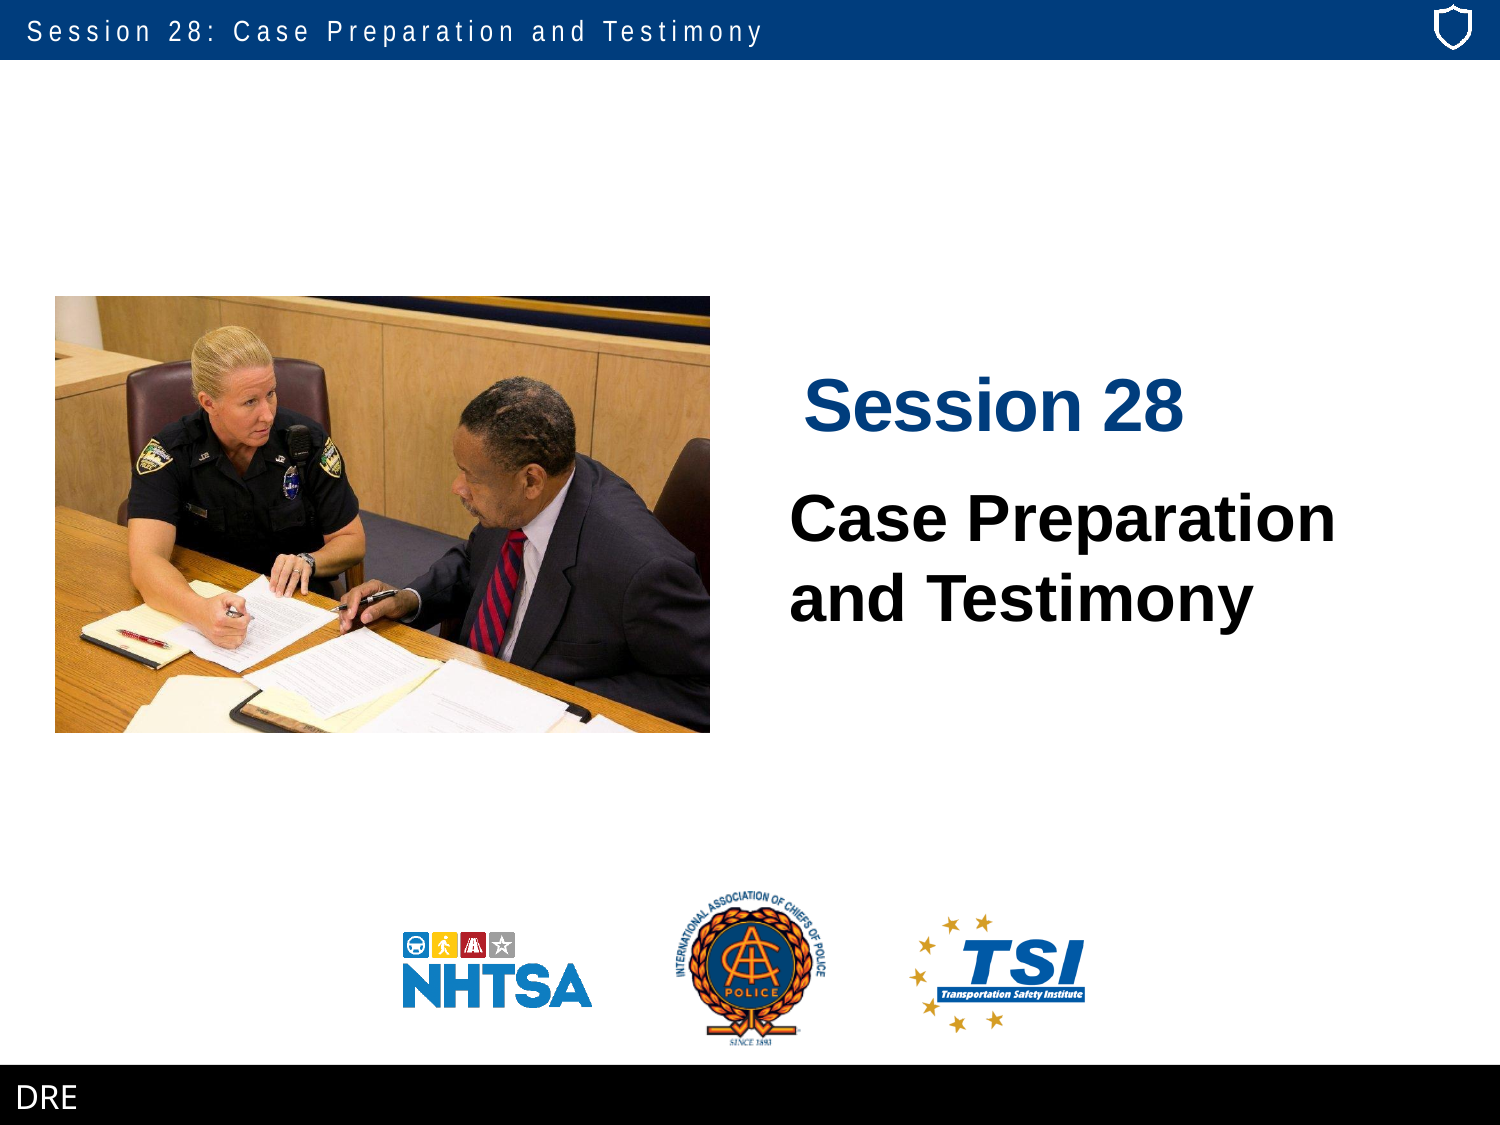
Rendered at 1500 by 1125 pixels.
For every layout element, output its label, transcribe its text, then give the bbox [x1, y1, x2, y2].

text_box Case Preparation and Testimony [774, 467, 1378, 756]
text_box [403, 882, 1097, 1059]
title Session 28 [788, 313, 1372, 454]
picture [54, 296, 710, 734]
picture [1434, 4, 1472, 50]
